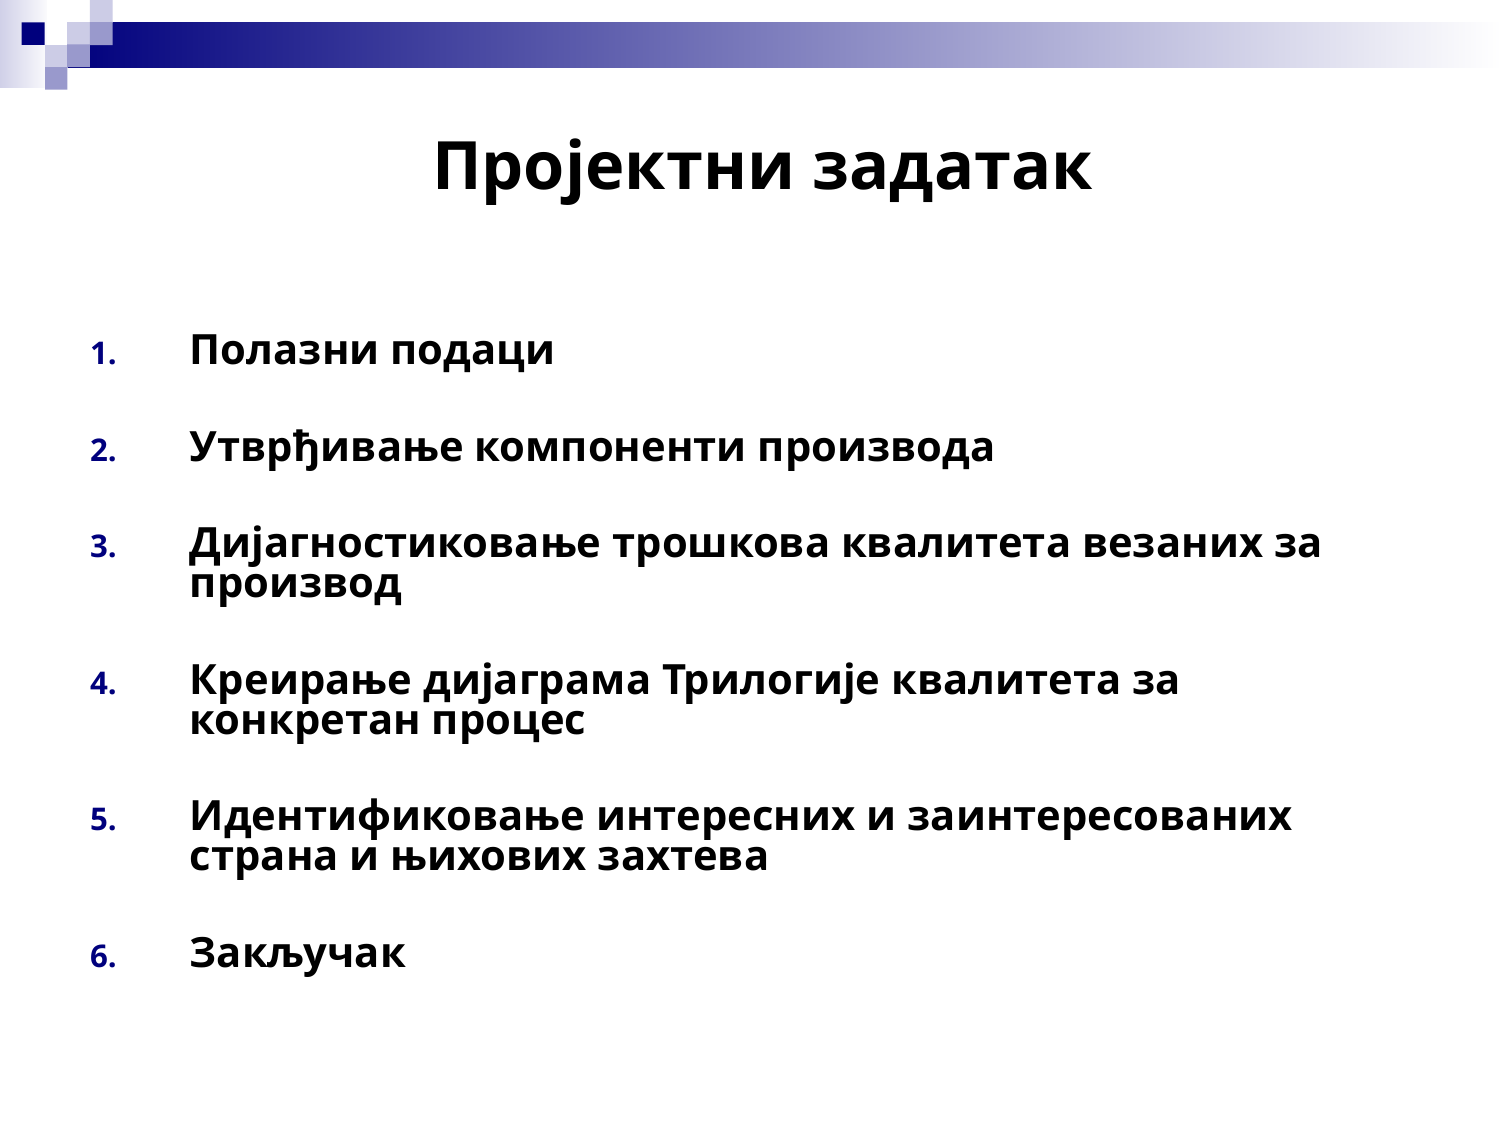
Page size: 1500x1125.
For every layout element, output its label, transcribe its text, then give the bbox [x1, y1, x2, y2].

title Пројектни задатак [299, 87, 1226, 238]
list Полазни подаци Утврђивање компоненти производа Дијагностиковање трошкова квалитета везаних за производ Креирање дијаграма Трилогије квалитета за конкретан процес Идентификовање интересних и заинтересованих страна и њихових захтева Закључак [74, 324, 1426, 1026]
